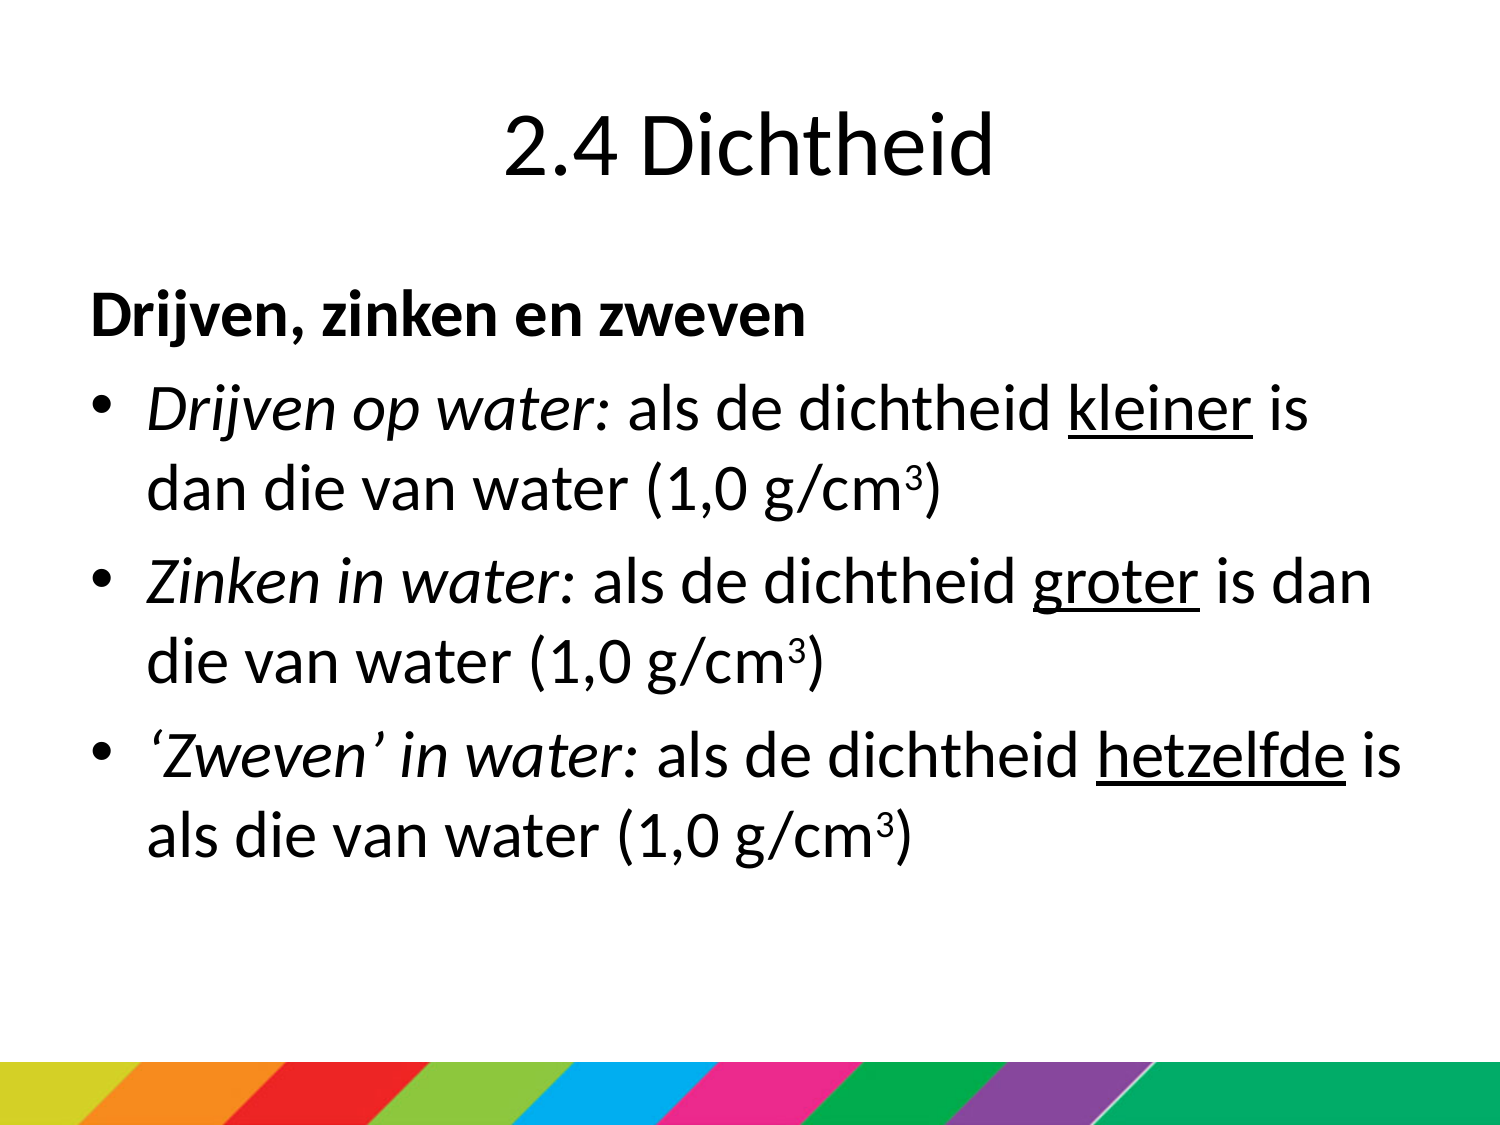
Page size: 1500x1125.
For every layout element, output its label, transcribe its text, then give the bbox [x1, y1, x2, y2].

picture [656, 1062, 1500, 1125]
title 2.4 Dichtheid [75, 45, 1425, 233]
picture [0, 1062, 574, 1125]
list Drijven, zinken en zweven Drijven op water: als de dichtheid kleiner is dan die van water (1,0 g/cm3) Zinken in water: als de dichtheid groter is dan die van water (1,0 g/cm3) ‘Zweven’ in water: als de dichtheid hetzelfde is als die van water (1,0 g/cm3) [75, 262, 1425, 1005]
